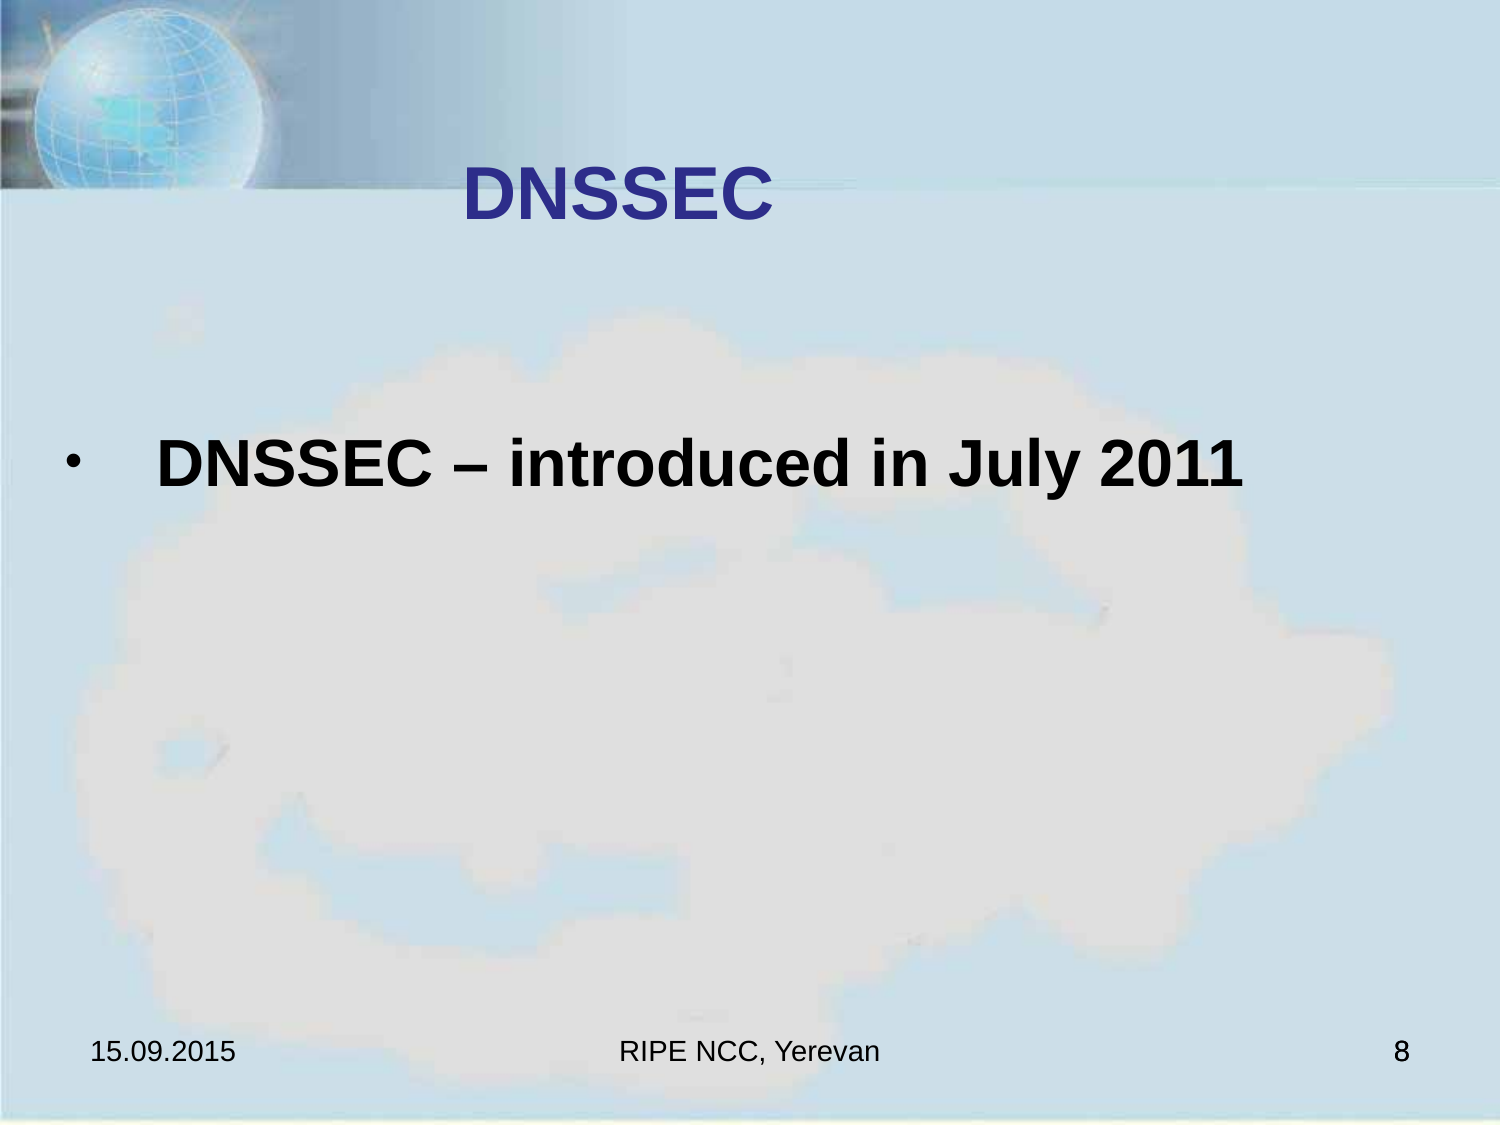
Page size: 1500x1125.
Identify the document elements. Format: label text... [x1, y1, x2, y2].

slide_number 8 [1074, 1024, 1426, 1103]
footer RIPE NCC, Yerevan [512, 1024, 988, 1103]
text_box DNSSEC – introduced in July 2011 [49, 412, 1463, 588]
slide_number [74, 1024, 426, 1103]
picture [0, 0, 1500, 1125]
title DNSSEC [362, 137, 876, 243]
